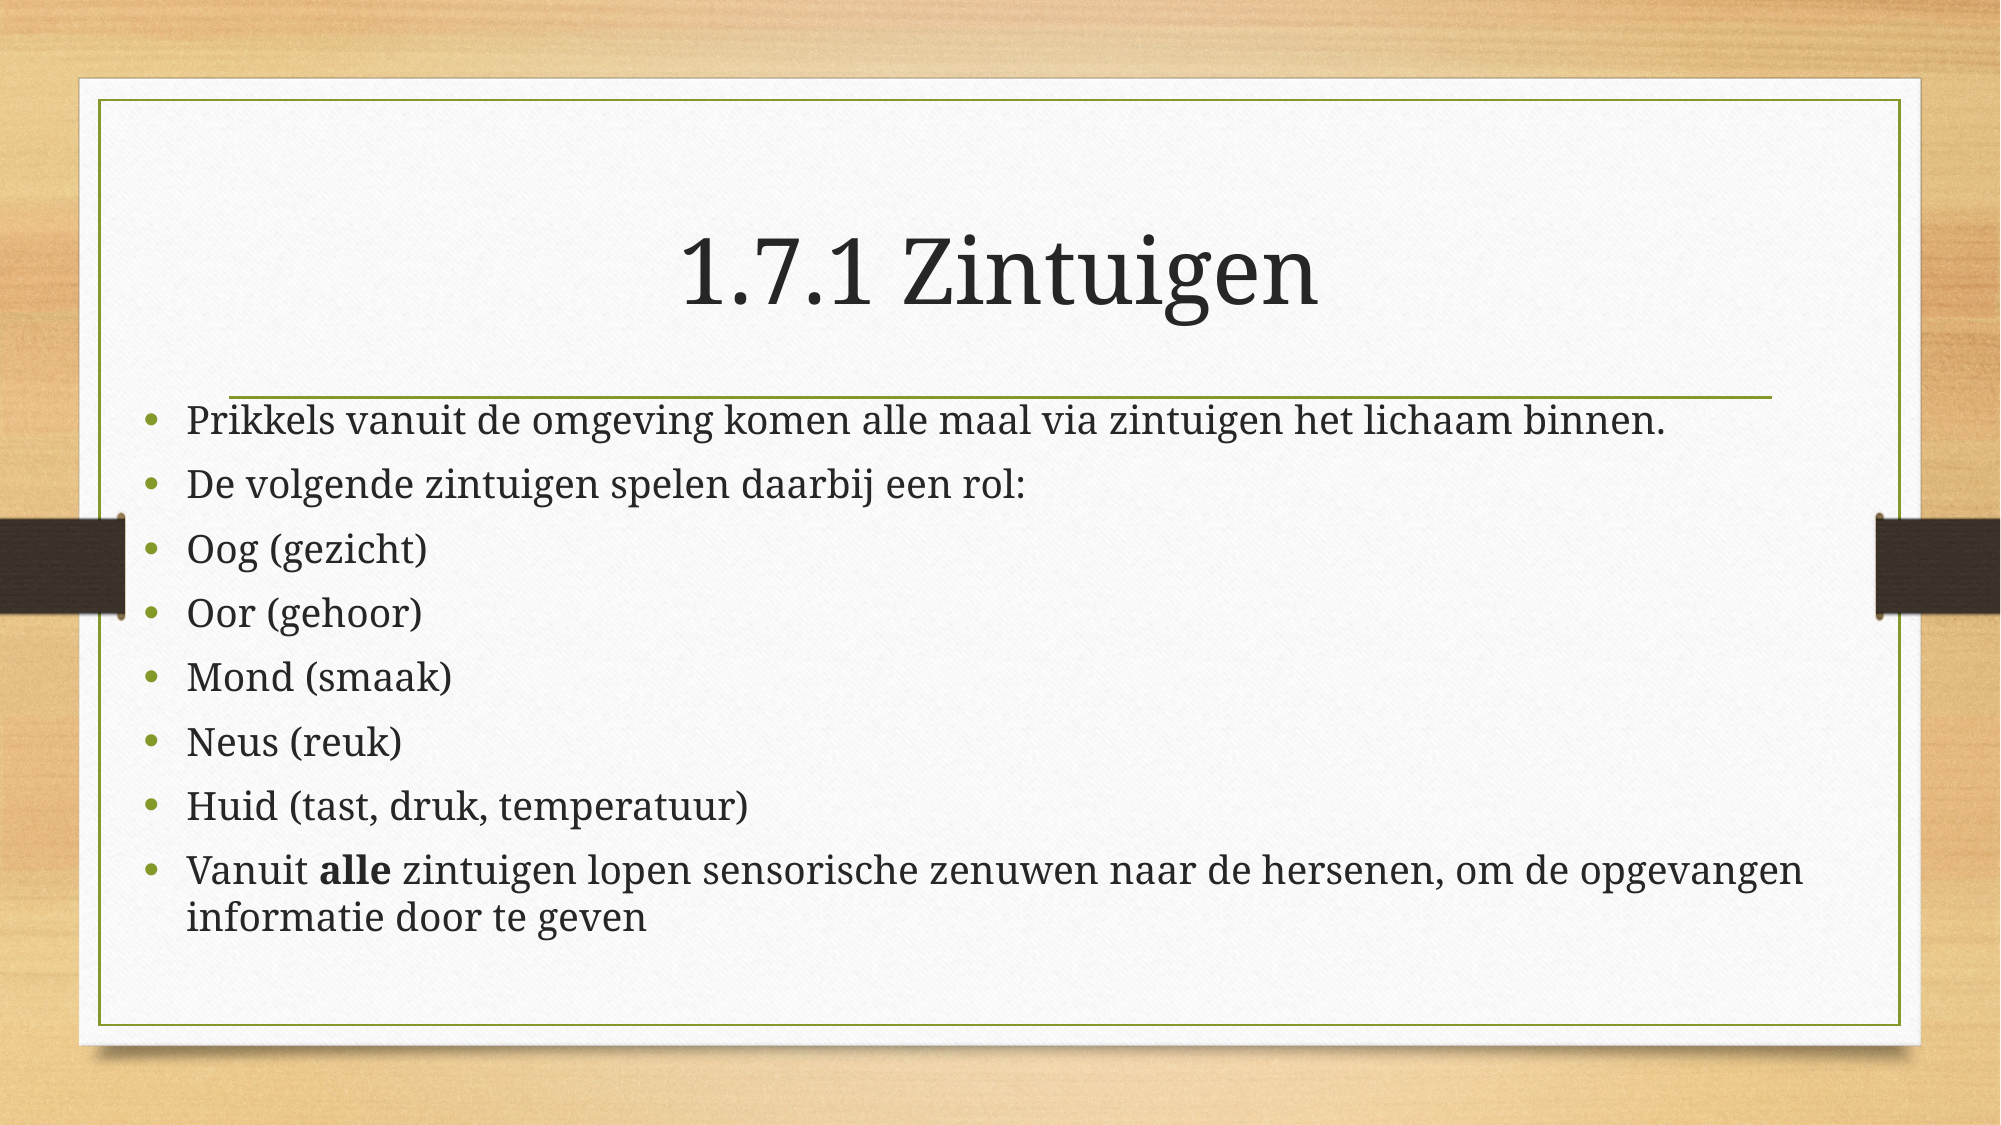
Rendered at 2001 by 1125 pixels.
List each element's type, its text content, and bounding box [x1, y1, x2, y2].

title 1.7.1 Zintuigen [212, 161, 1788, 375]
list Prikkels vanuit de omgeving komen alle maal via zintuigen het lichaam binnen. De volgende zintuigen spelen daarbij een rol: Oog (gezicht) Oor (gehoor) Mond (smaak) Neus (reuk) Huid (tast, druk, temperatuur) Vanuit alle zintuigen lopen sensorische zenuwen naar de hersenen, om de opgevangen informatie door te geven [128, 388, 1829, 950]
picture [0, 0, 2001, 1125]
